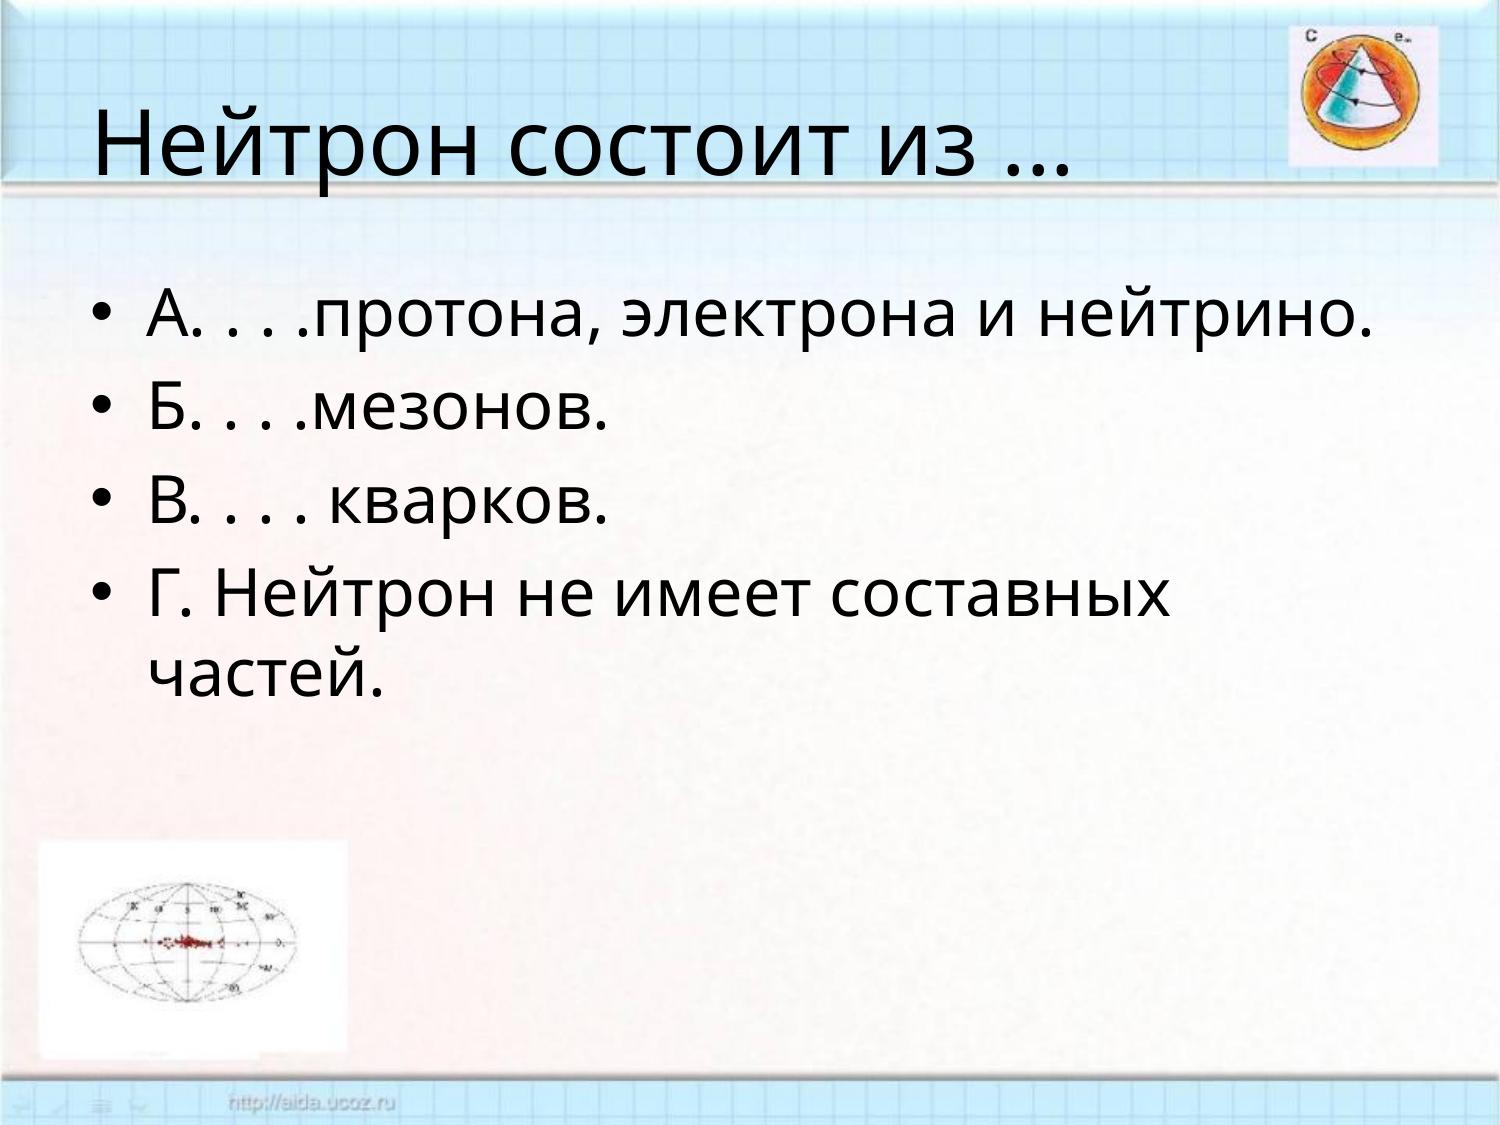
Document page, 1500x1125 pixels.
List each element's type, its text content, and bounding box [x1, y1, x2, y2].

picture [0, 0, 1500, 1125]
title Нейтрон состоит из ... [75, 45, 1425, 233]
list А. . . .протона, электрона и нейтрино. Б. . . .мезонов. В. . . . кварков. Г. Нейтрон не имеет составных частей. [75, 262, 1425, 1005]
